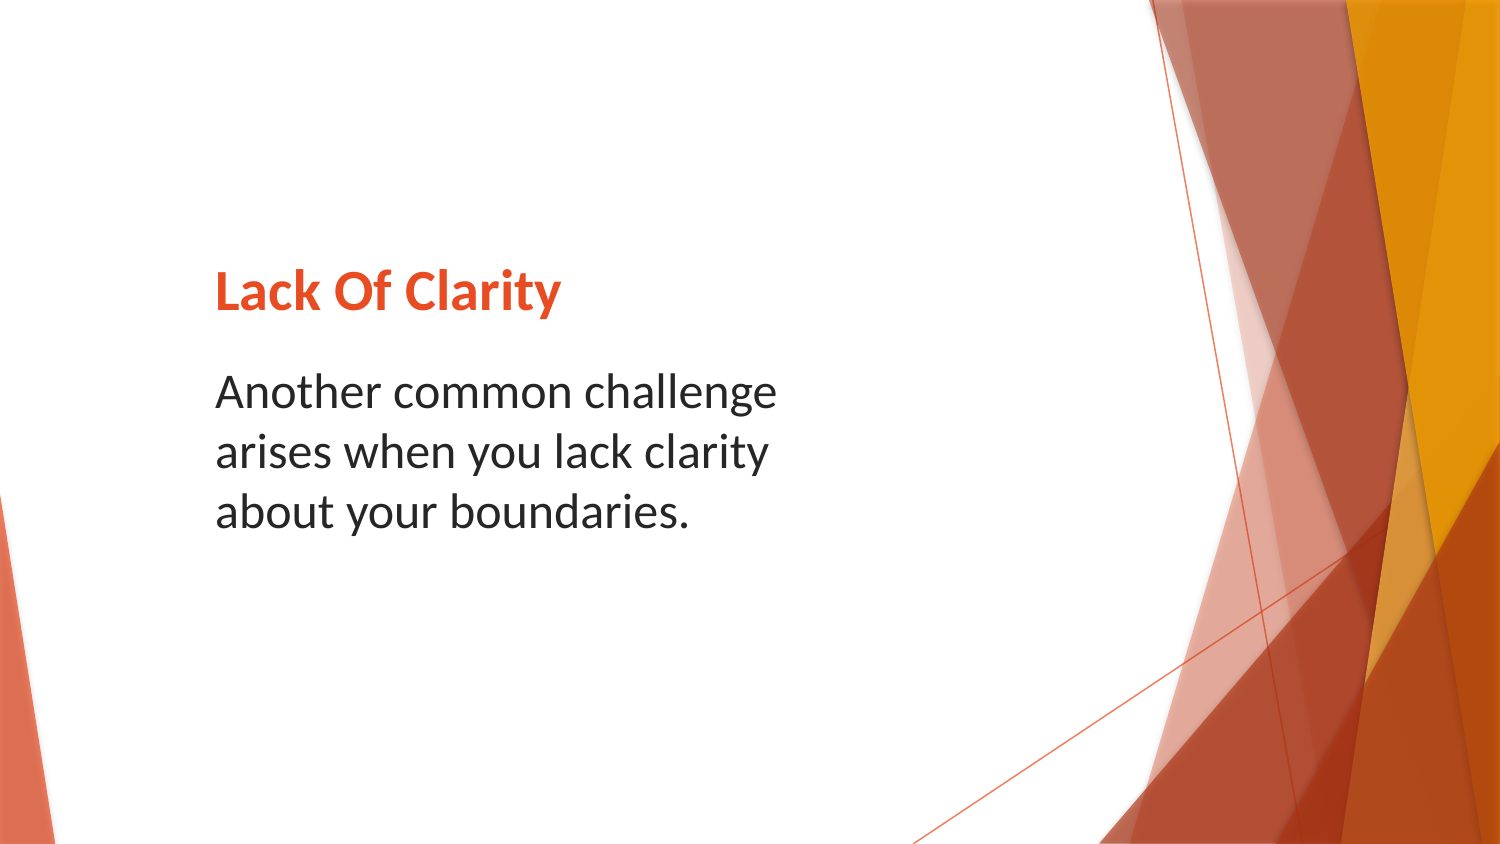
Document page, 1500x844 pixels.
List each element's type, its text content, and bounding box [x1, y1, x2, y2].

list Another common challenge arises when you lack clarity about your boundaries. [200, 351, 892, 777]
title Lack Of Clarity [200, 244, 1258, 344]
